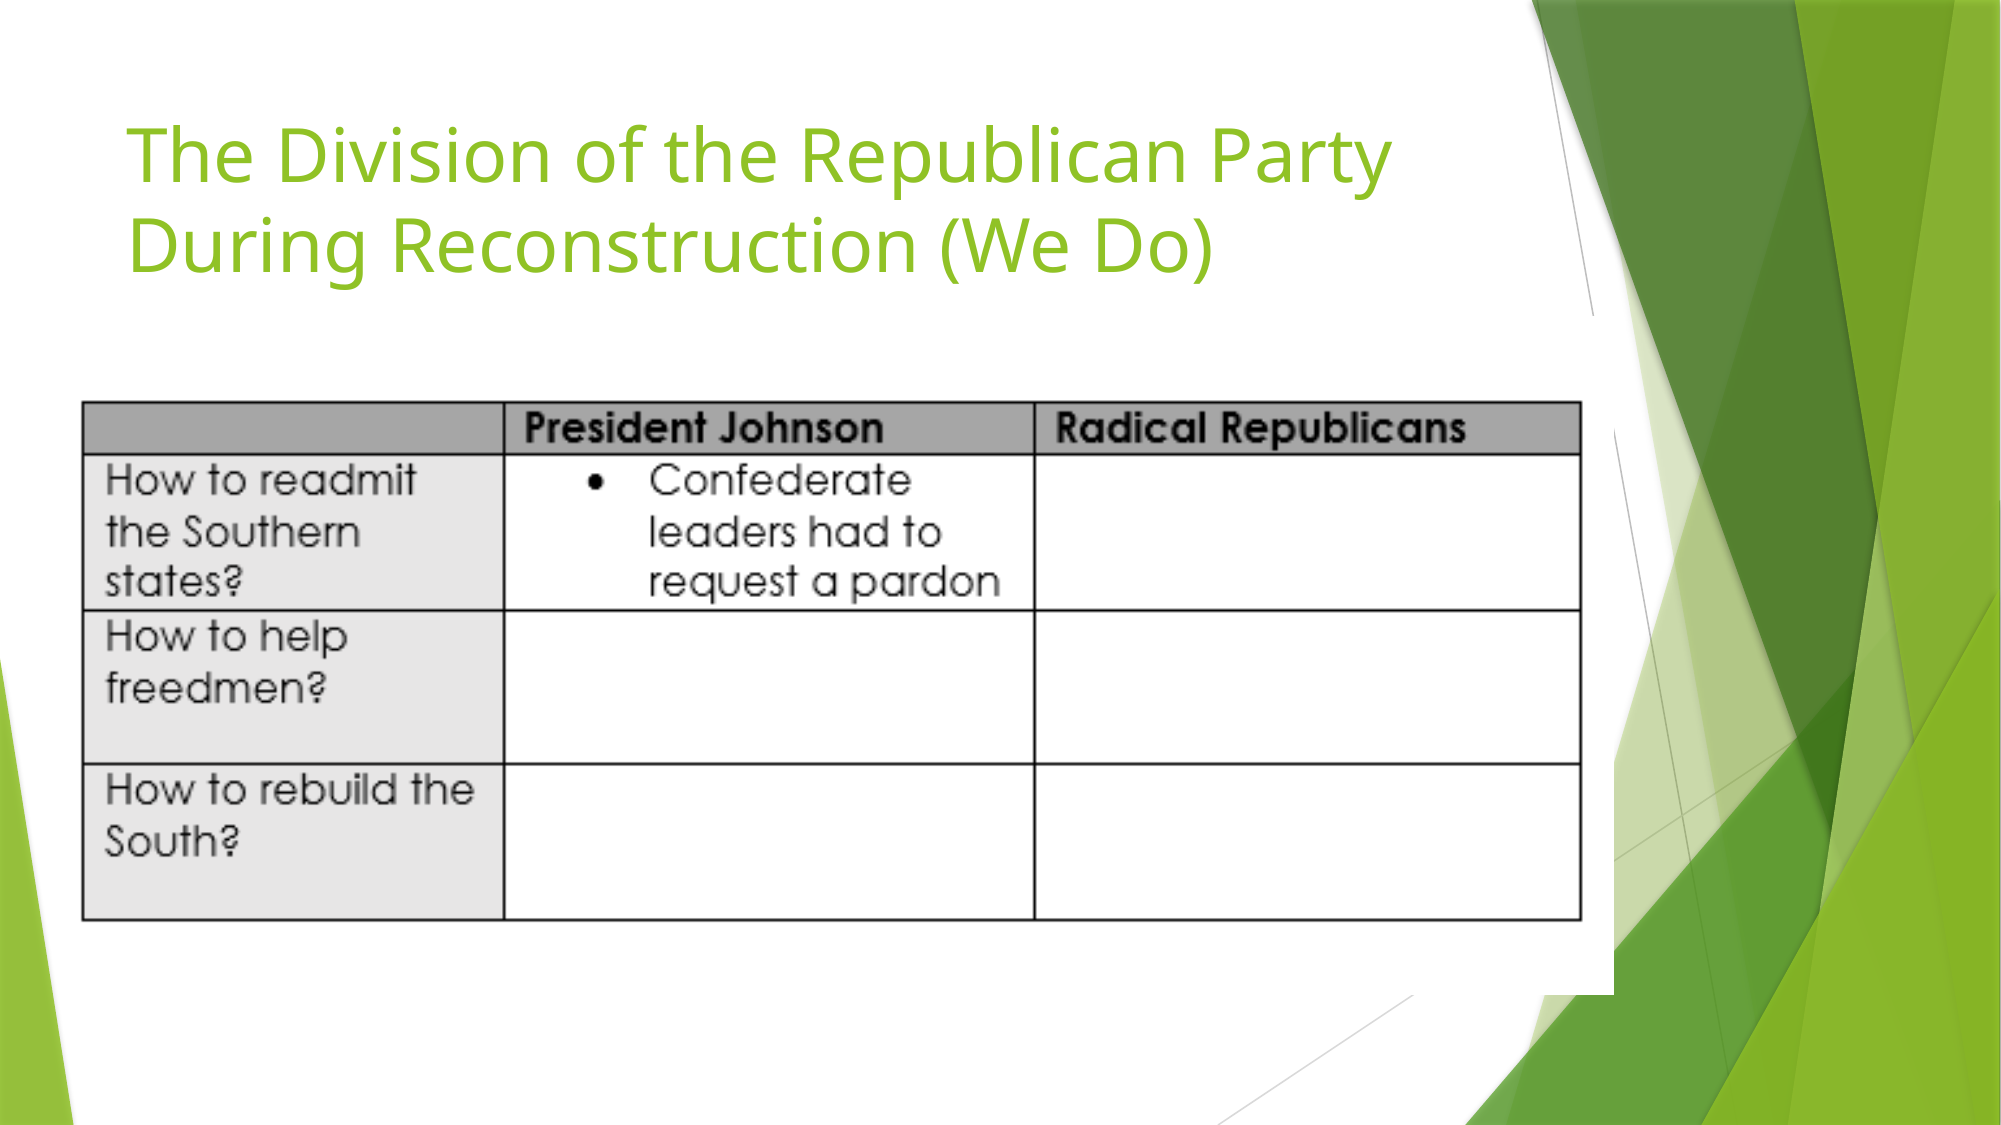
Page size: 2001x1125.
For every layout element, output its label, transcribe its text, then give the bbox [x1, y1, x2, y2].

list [59, 316, 1614, 996]
title The Division of the Republican Party During Reconstruction (We Do) [111, 99, 1522, 316]
